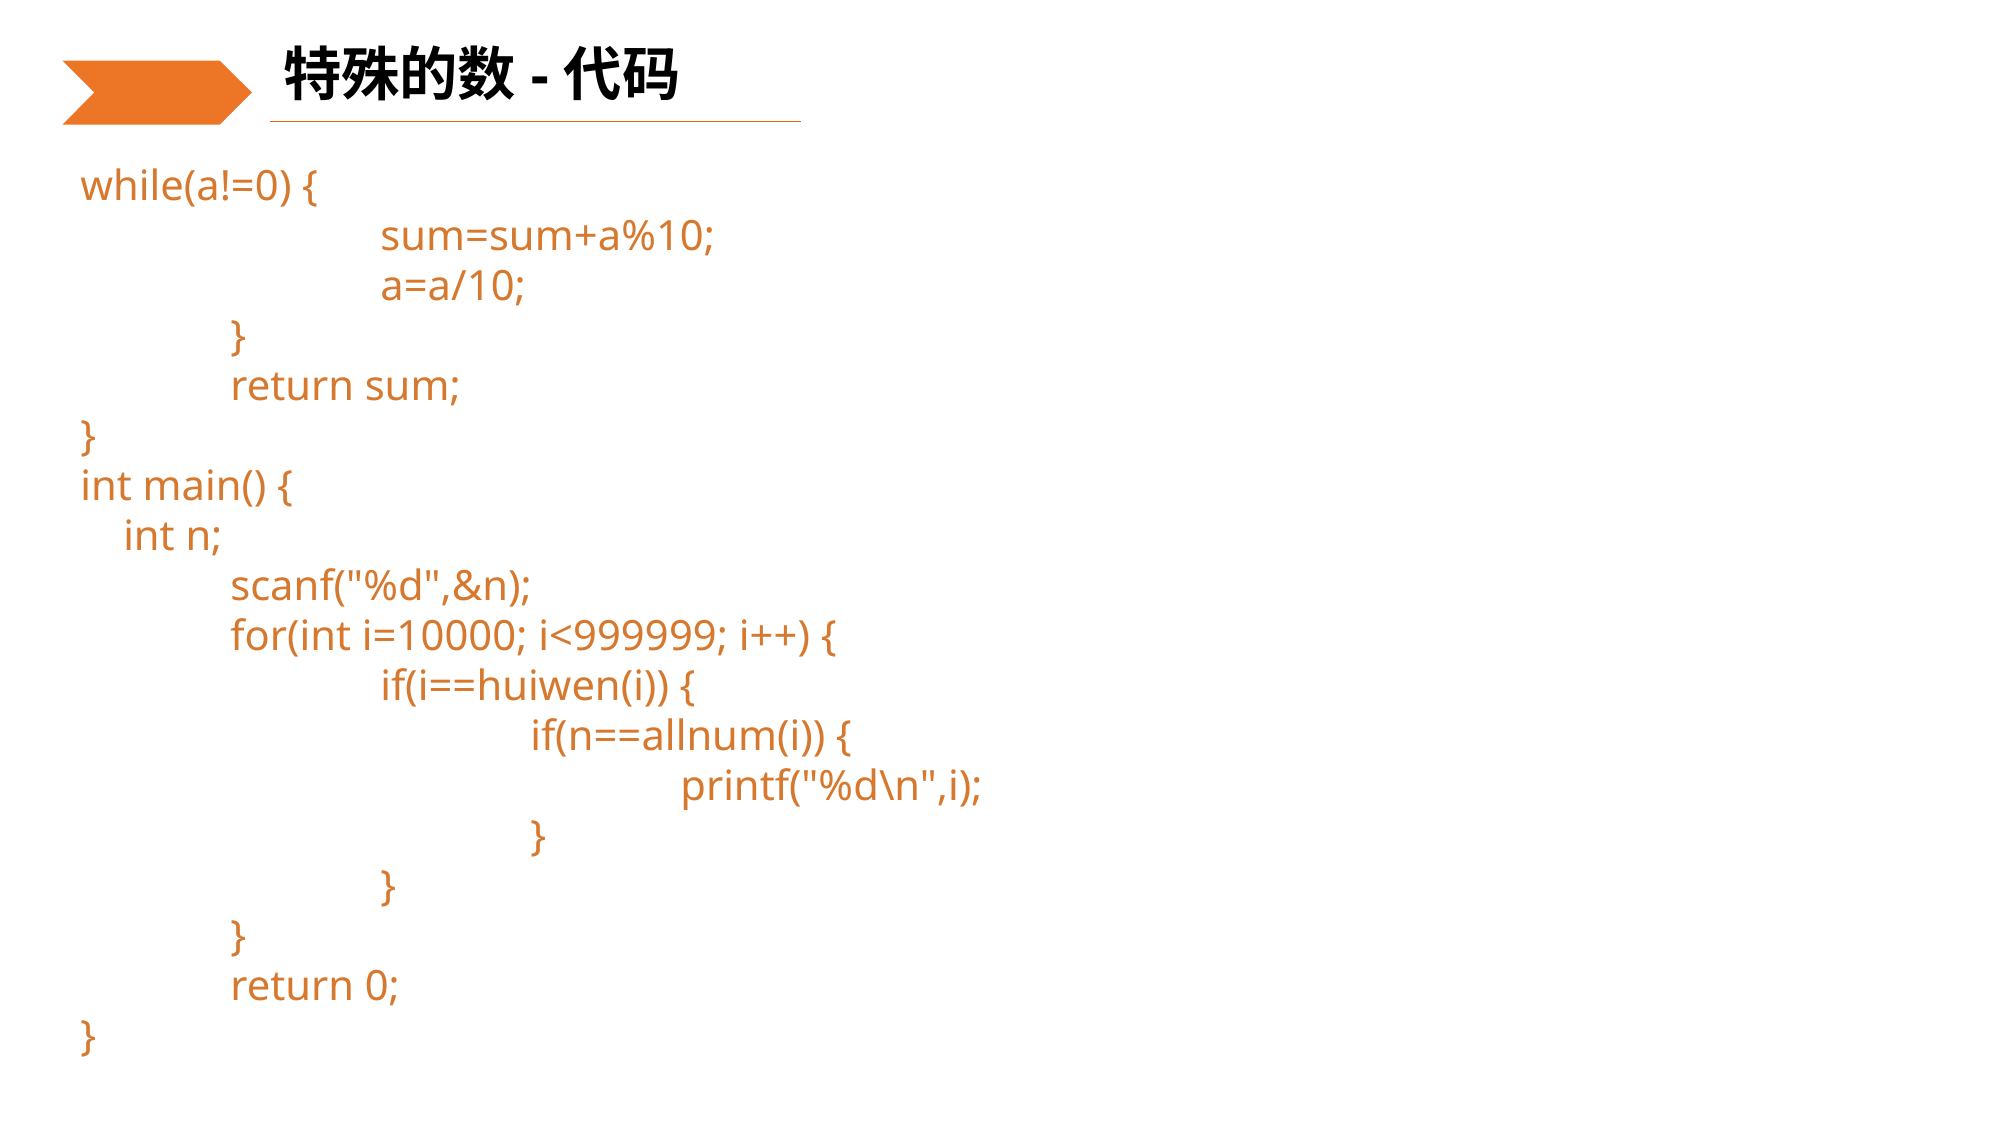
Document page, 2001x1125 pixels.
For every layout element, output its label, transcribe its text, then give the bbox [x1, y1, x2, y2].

text_box 特殊的数-代码 [268, 29, 696, 115]
text_box while(a!=0) { sum=sum+a%10; a=a/10; } return sum; } int main() { int n; scanf("%d",&n); for(int i=10000; i<999999; i++) { if(i==huiwen(i)) { if(n==allnum(i)) { printf("%d\n",i); } } } return 0; } [65, 151, 1944, 1125]
